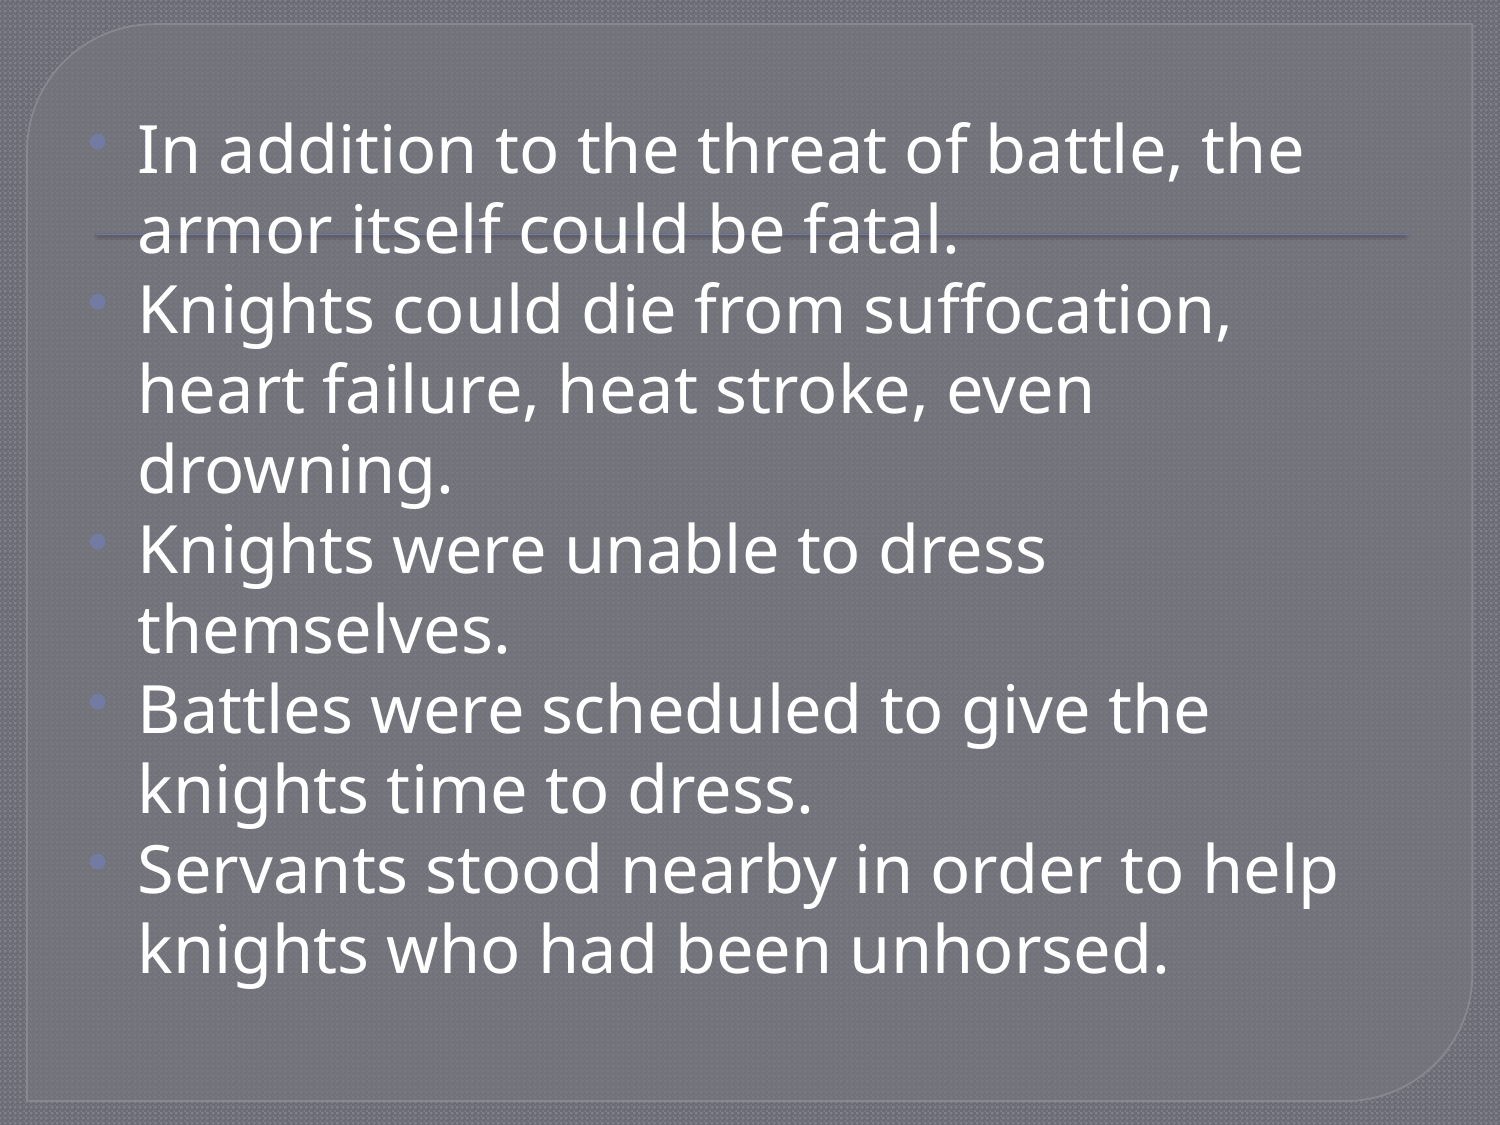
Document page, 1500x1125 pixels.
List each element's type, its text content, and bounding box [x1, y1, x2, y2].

list In addition to the threat of battle, the armor itself could be fatal. Knights could die from suffocation, heart failure, heat stroke, even drowning. Knights were unable to dress themselves. Battles were scheduled to give the knights time to dress. Servants stood nearby in order to help knights who had been unhorsed. [75, 99, 1425, 1013]
